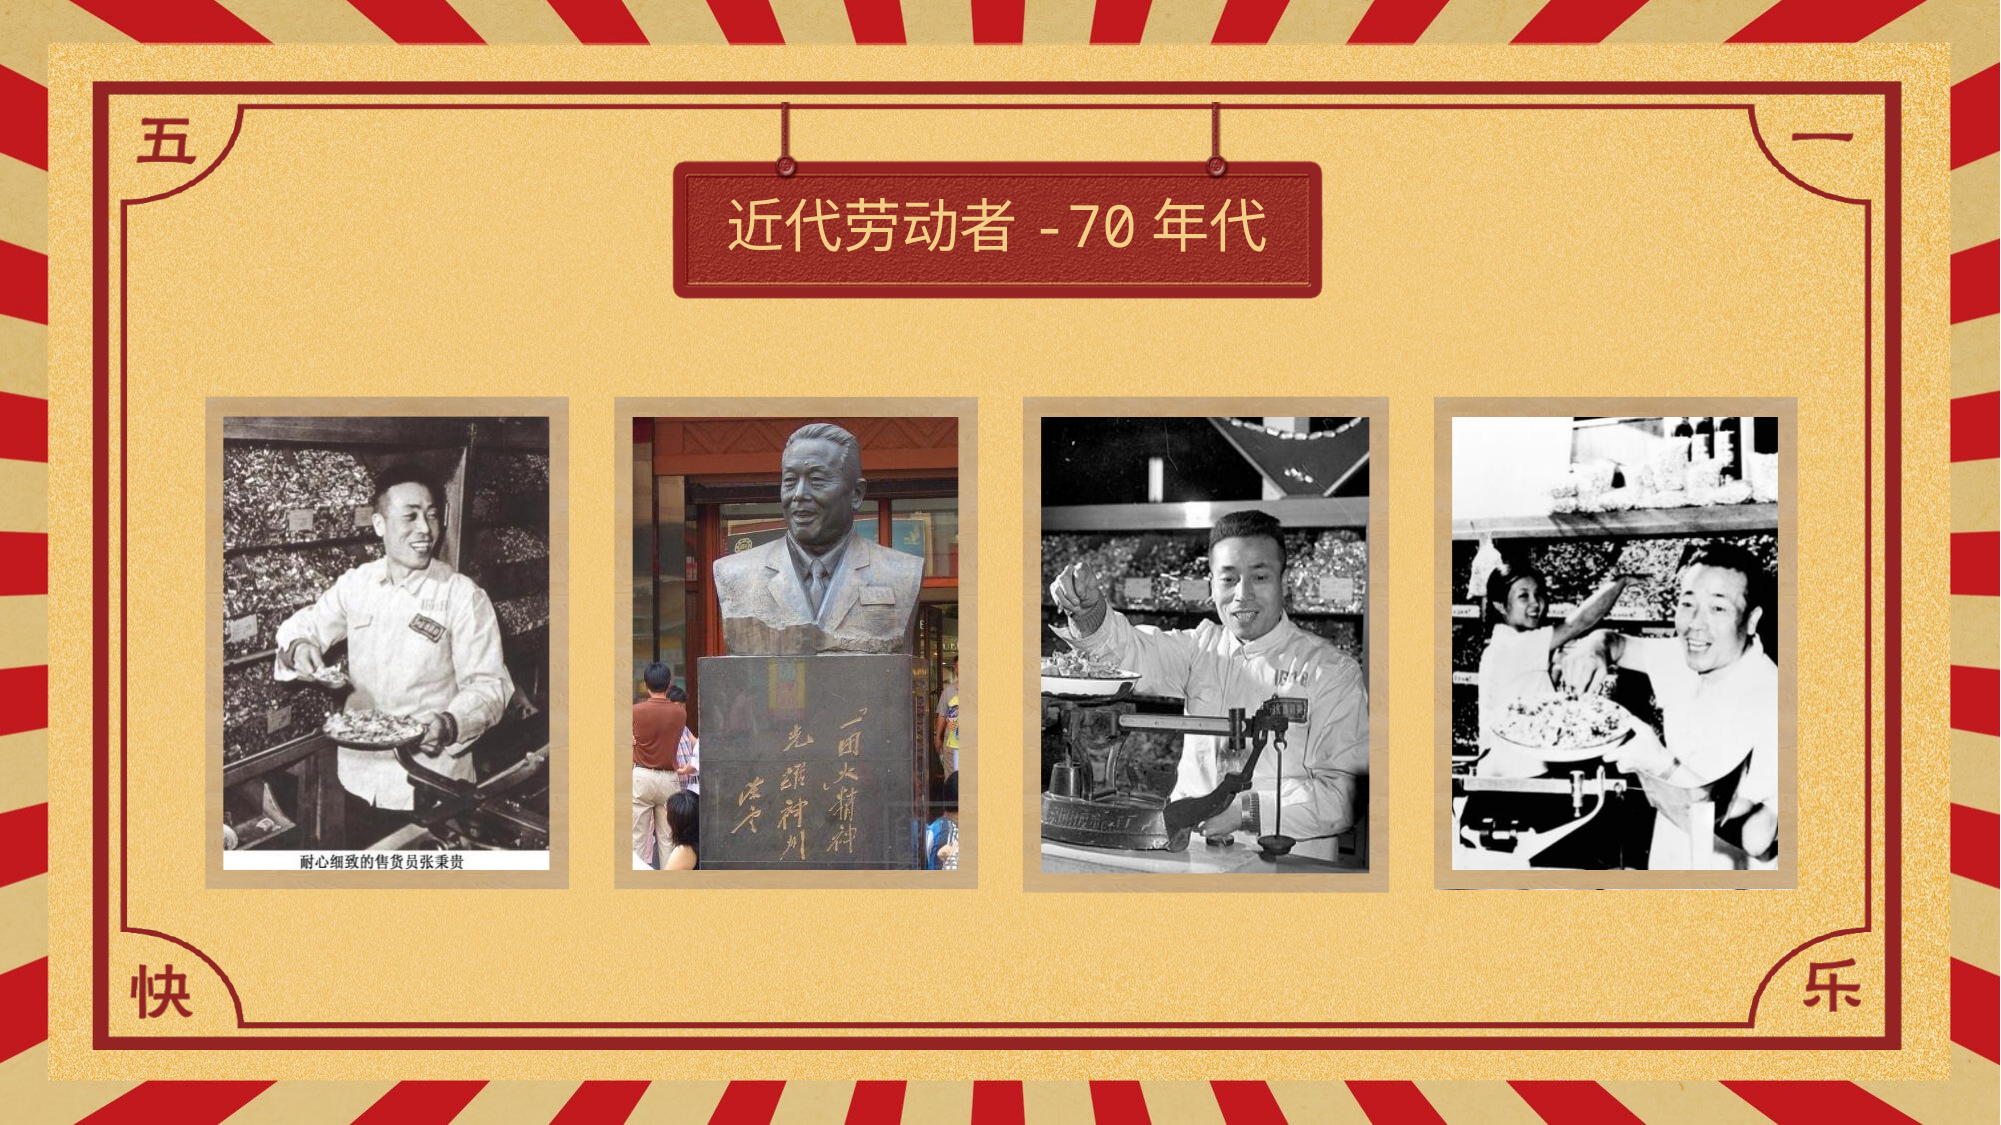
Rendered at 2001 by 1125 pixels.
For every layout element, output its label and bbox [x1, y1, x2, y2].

picture [0, 11, 2000, 1125]
picture [0, 0, 2000, 10]
text_box [1022, 396, 1390, 893]
text_box [1434, 396, 1798, 890]
text_box [614, 396, 978, 890]
text_box [506, 102, 1488, 318]
text_box [205, 396, 569, 890]
